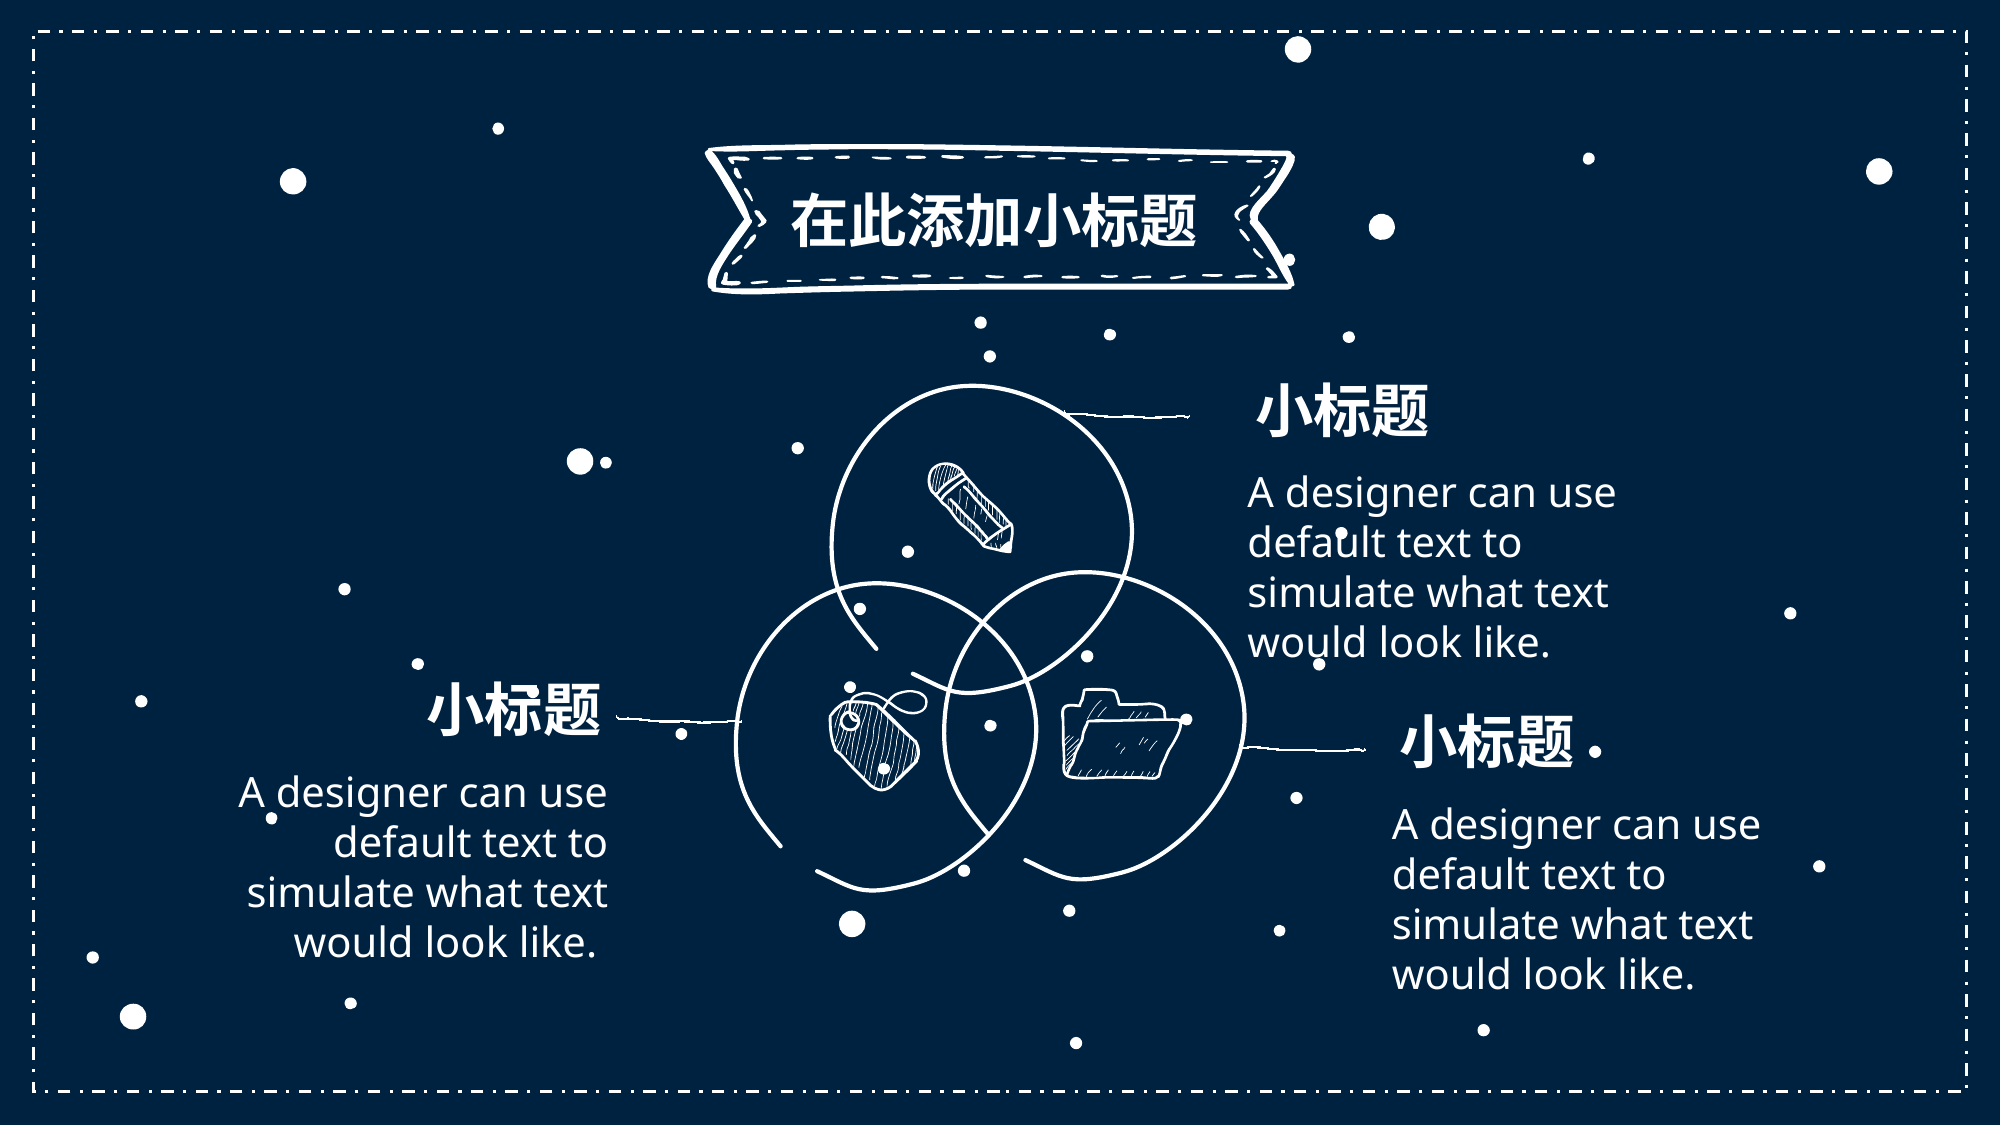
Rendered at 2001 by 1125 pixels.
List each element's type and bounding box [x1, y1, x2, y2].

text_box [927, 462, 1014, 554]
text_box [828, 689, 928, 792]
text_box [32, 30, 1968, 1093]
text_box [704, 143, 1296, 296]
text_box [1061, 687, 1183, 780]
picture [86, 24, 1914, 1075]
